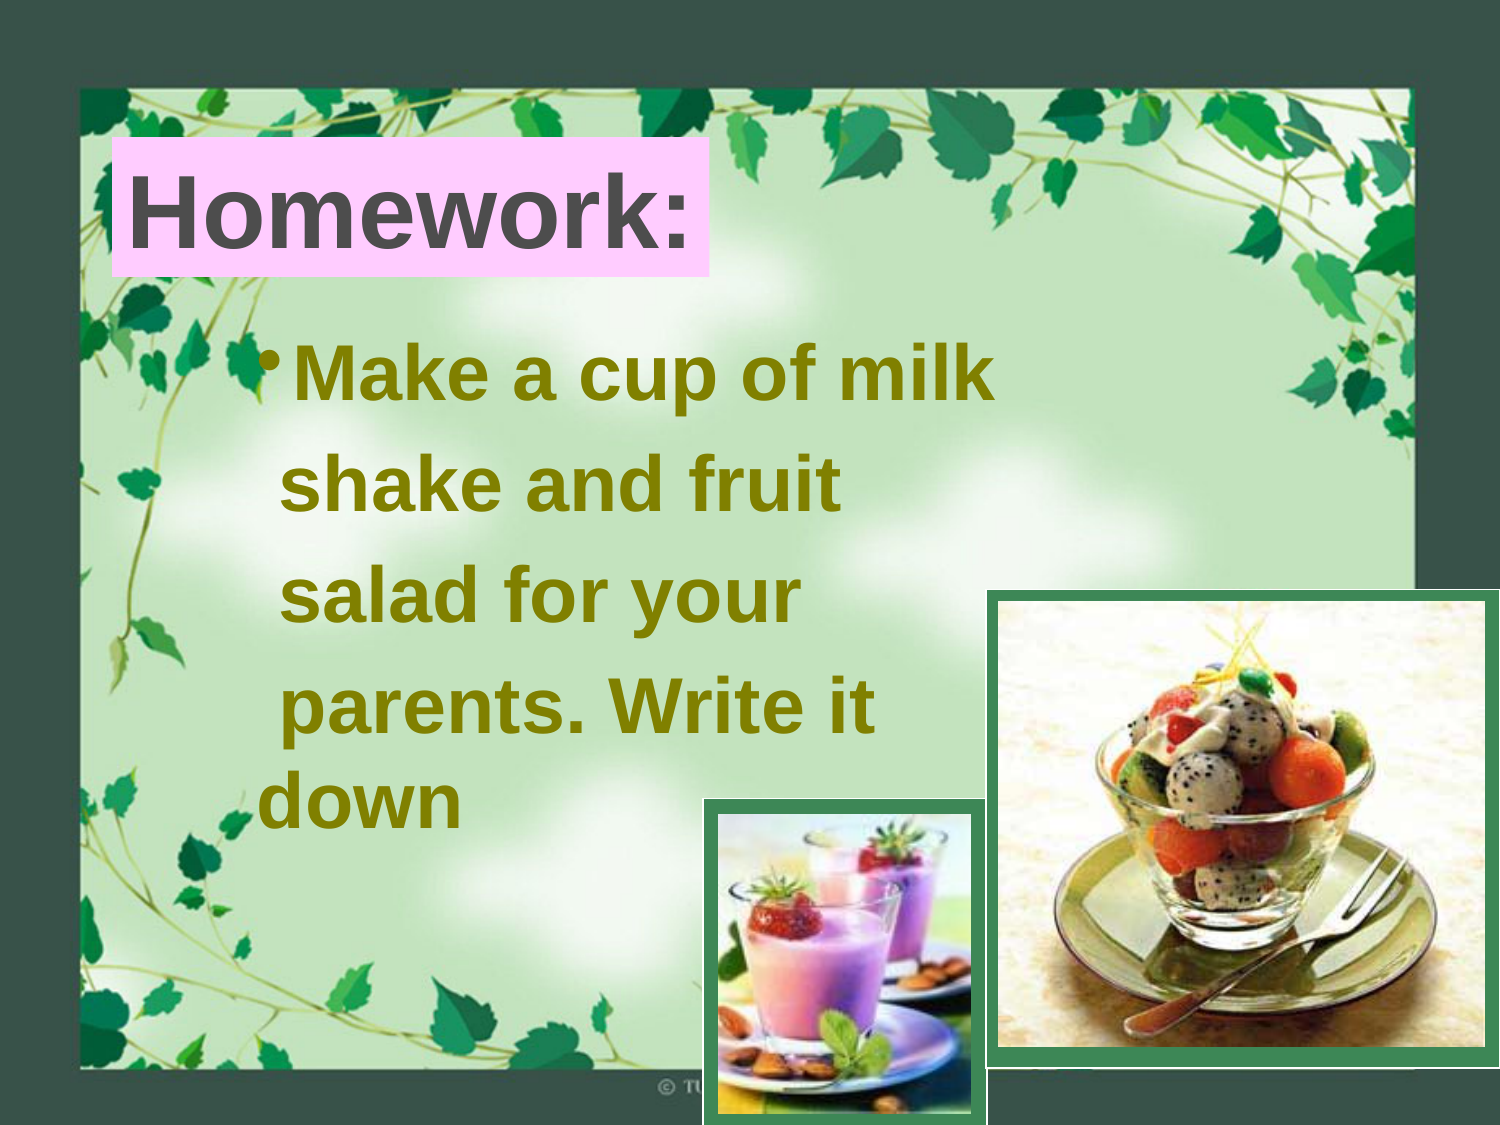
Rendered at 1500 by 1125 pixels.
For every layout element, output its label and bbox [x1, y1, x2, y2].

picture [0, 0, 1500, 1125]
text_box [702, 588, 1500, 1125]
